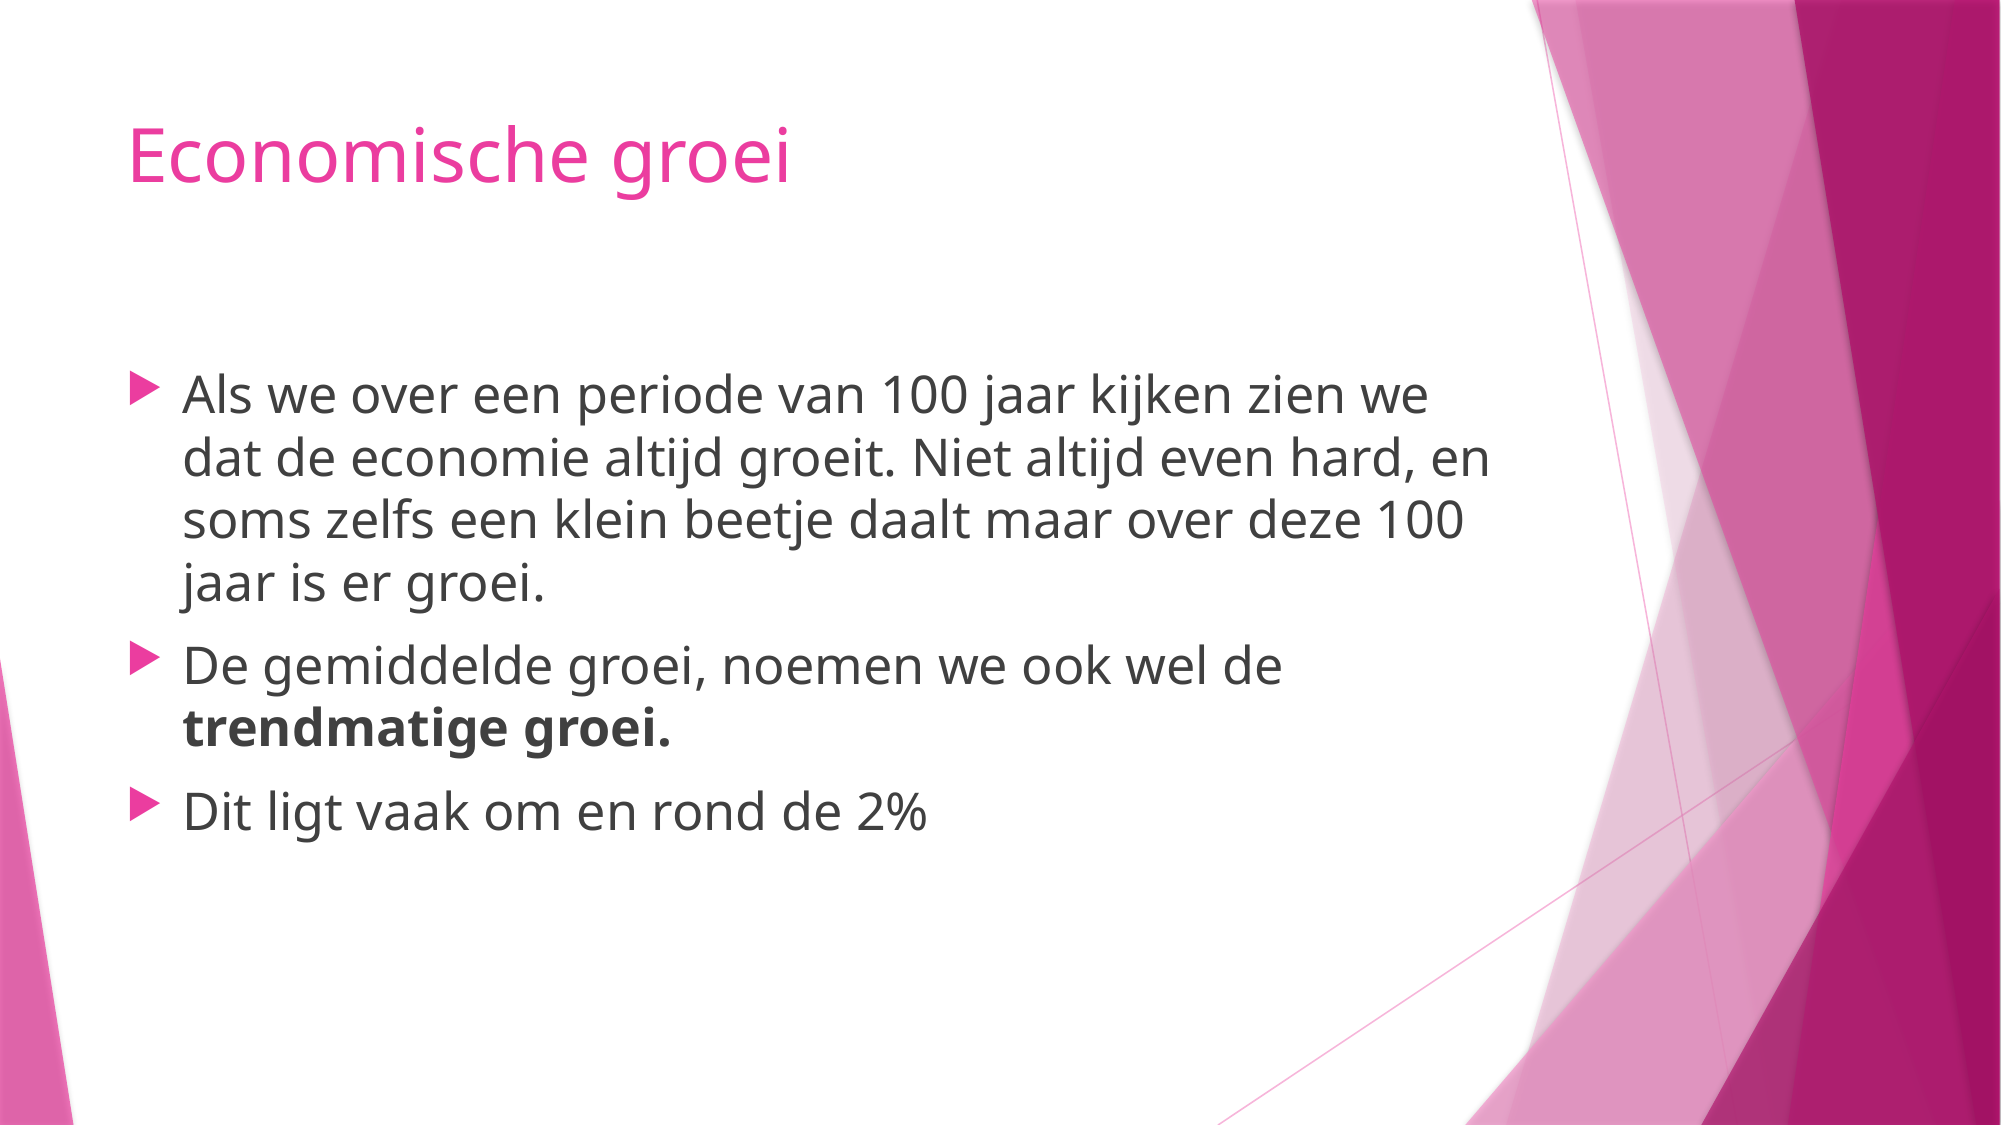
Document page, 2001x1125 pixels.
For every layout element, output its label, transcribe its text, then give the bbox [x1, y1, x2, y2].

title Economische groei [111, 99, 1522, 317]
list Als we over een periode van 100 jaar kijken zien we dat de economie altijd groeit. Niet altijd even hard, en soms zelfs een klein beetje daalt maar over deze 100 jaar is er groei. De gemiddelde groei, noemen we ook wel de trendmatige groei. Dit ligt vaak om en rond de 2% [111, 354, 1522, 992]
